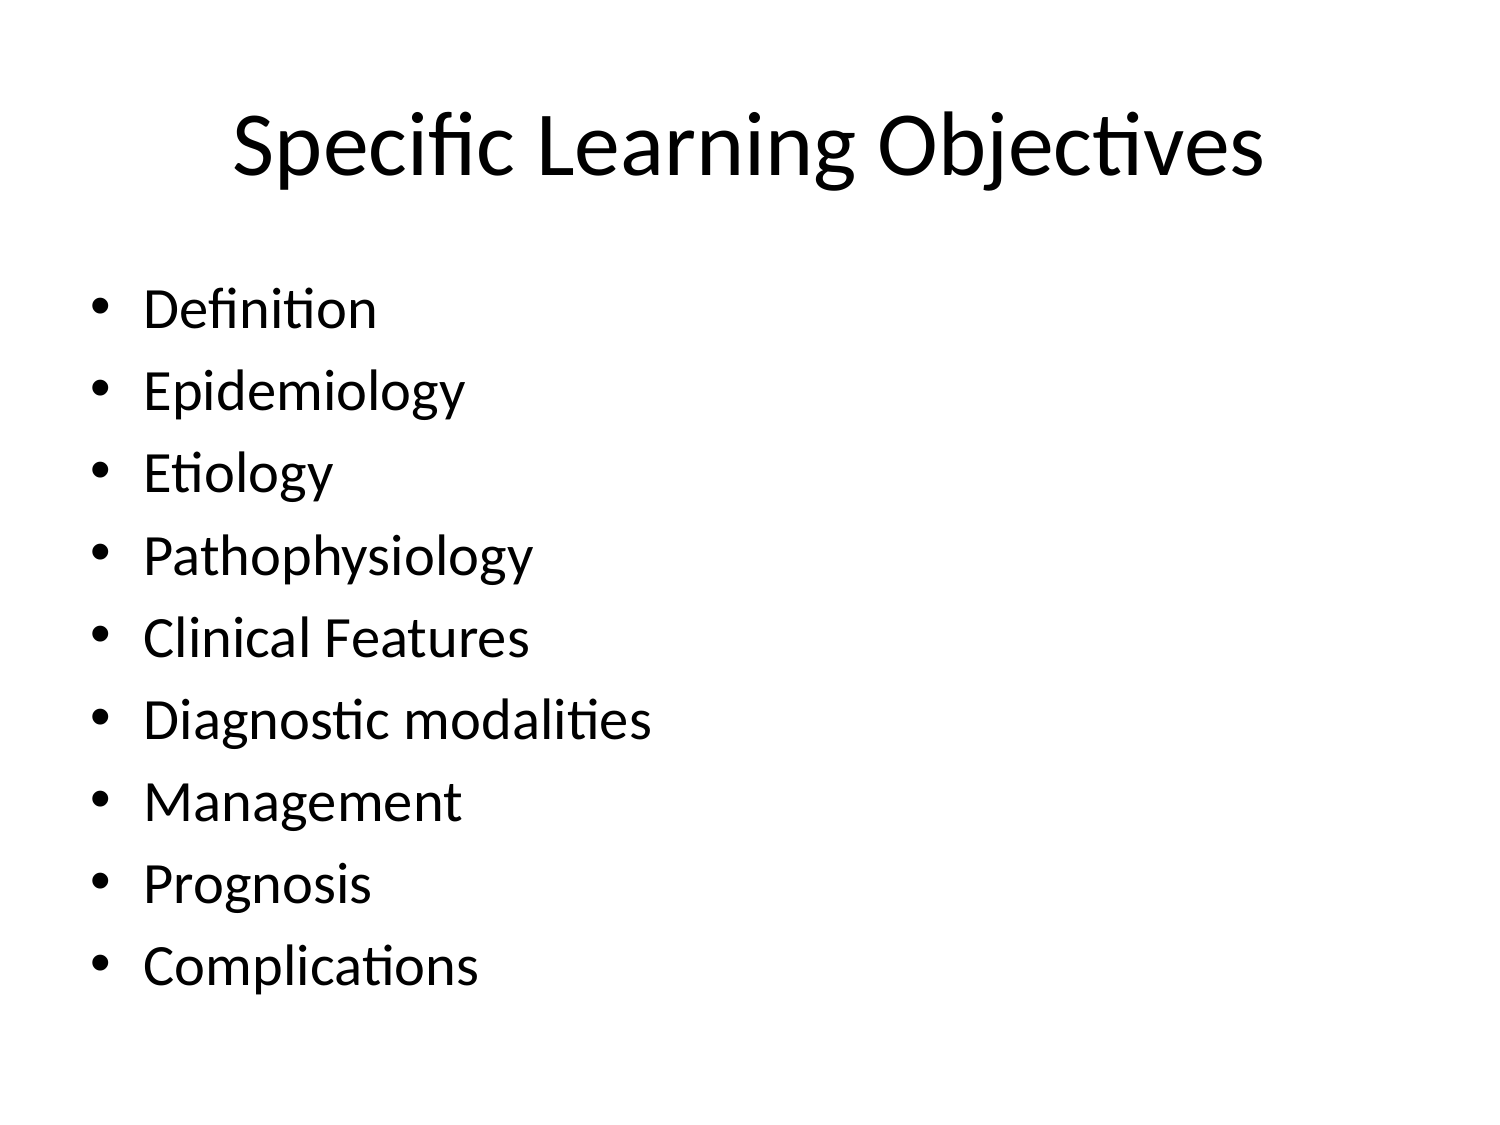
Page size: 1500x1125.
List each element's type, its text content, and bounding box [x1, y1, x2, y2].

title Specific Learning Objectives [75, 45, 1425, 233]
list Definition Epidemiology Etiology Pathophysiology Clinical Features Diagnostic modalities Management Prognosis Complications [75, 262, 1425, 1005]
